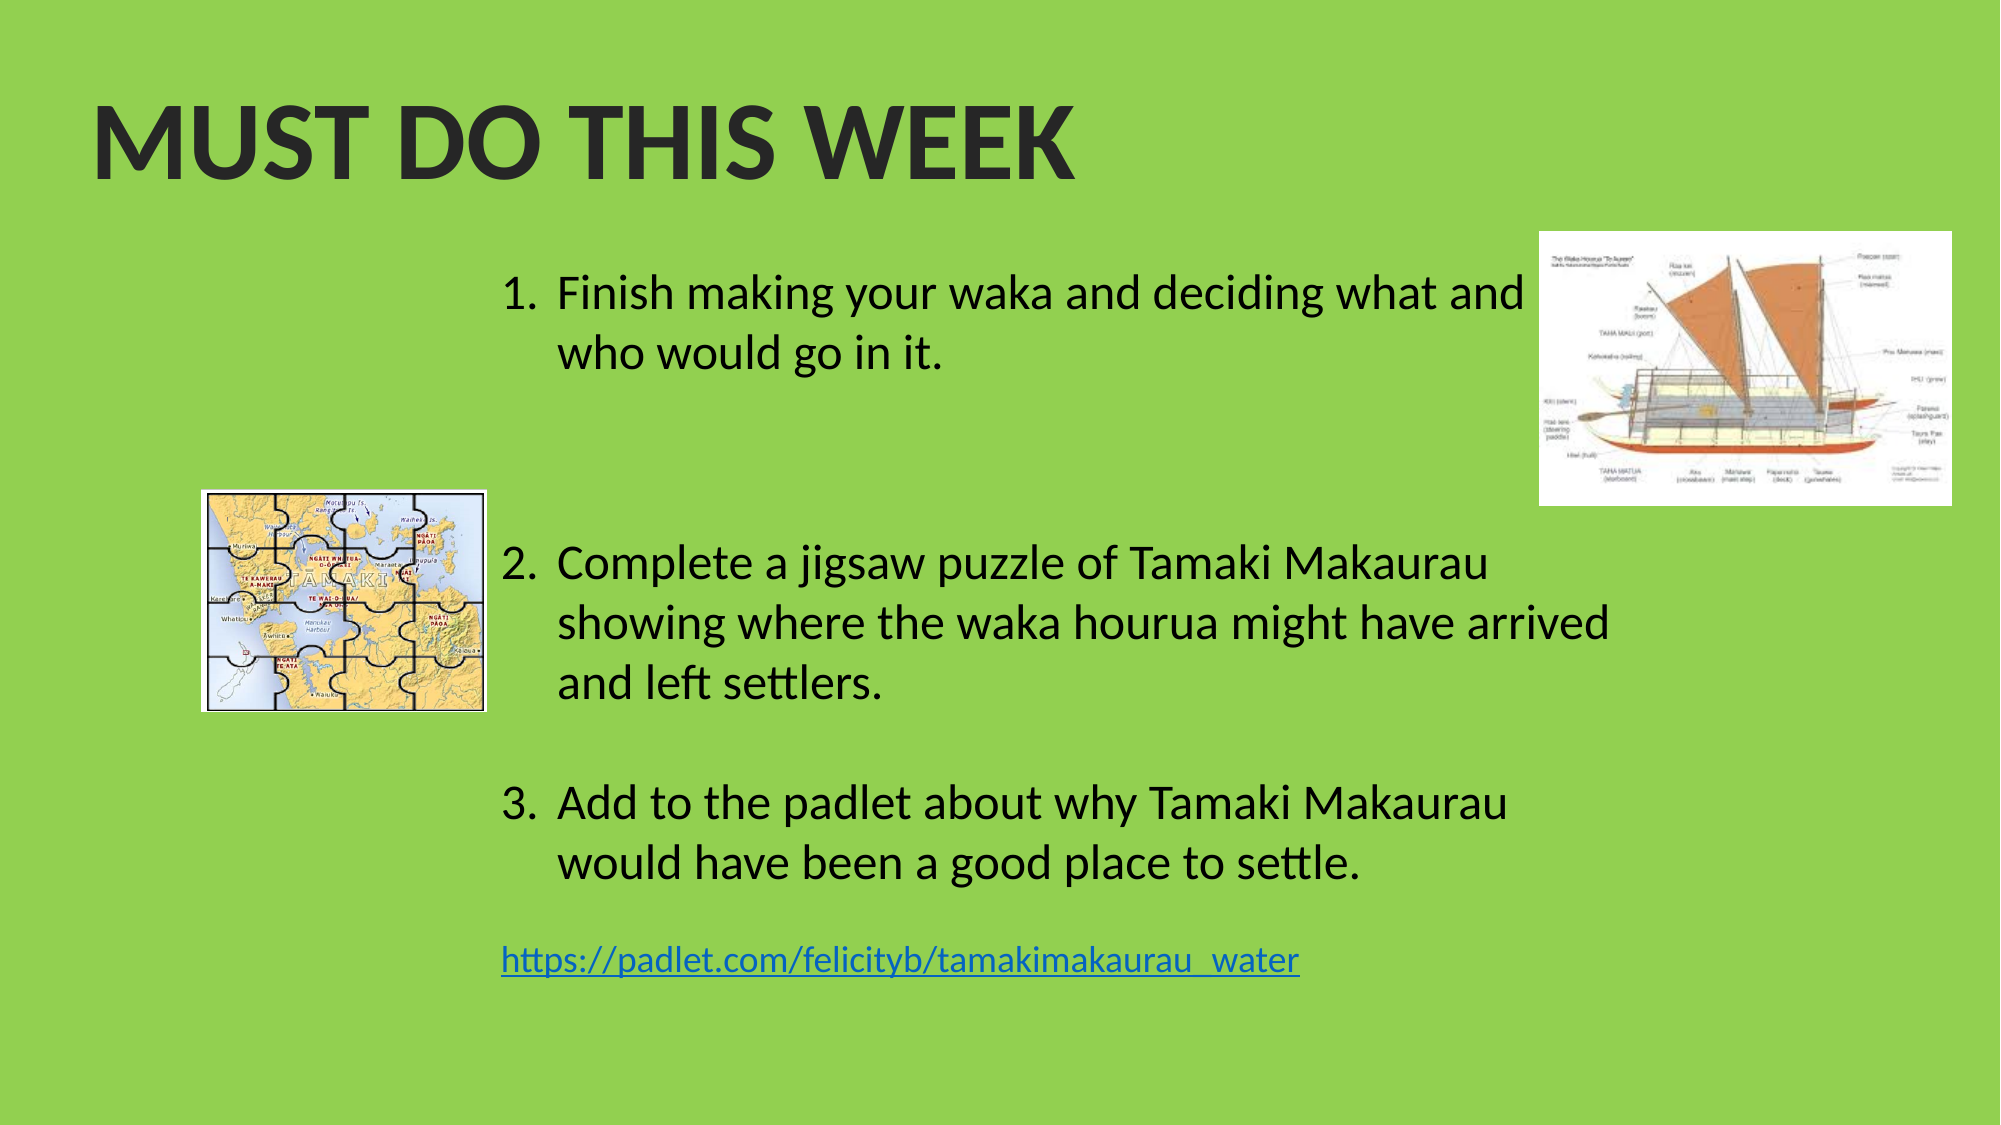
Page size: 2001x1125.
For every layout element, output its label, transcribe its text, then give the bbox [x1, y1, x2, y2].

text_box MUST DO THIS WEEK [75, 59, 1093, 210]
picture [1539, 231, 1952, 506]
picture [201, 489, 487, 713]
text_box Finish making your waka and deciding what and who would go in it. Complete a jigsaw puzzle of Tamaki Makaurau showing where the waka hourua might have arrived and left settlers. Add to the padlet about why Tamaki Makaurau would have been a good place to settle. https://padlet.com/felicityb/tamakimakaurau_water [486, 252, 1637, 1078]
